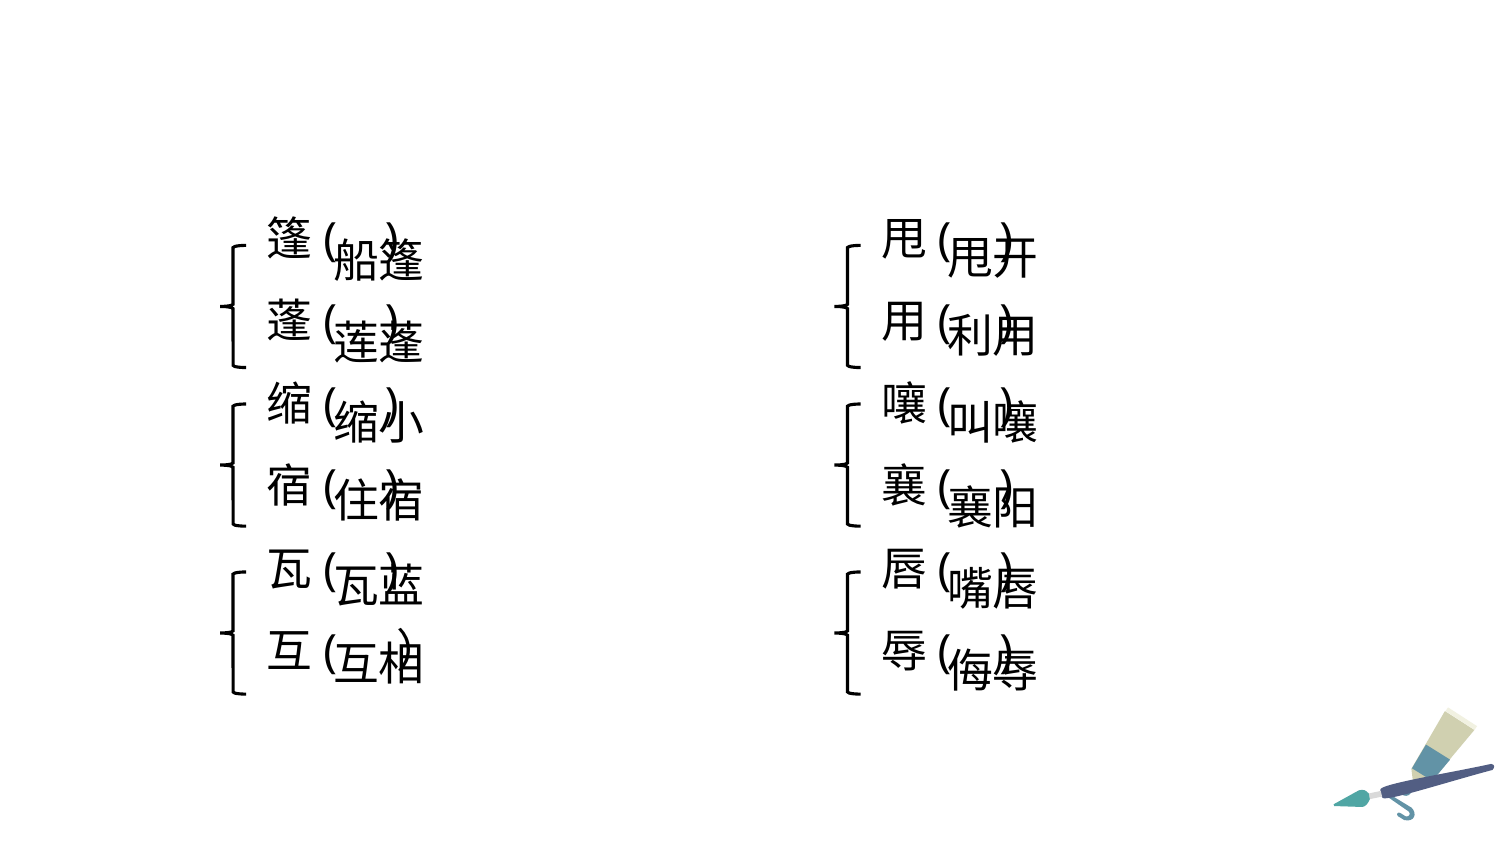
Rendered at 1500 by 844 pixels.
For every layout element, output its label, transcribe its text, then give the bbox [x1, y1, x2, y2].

text_box 缩小 [318, 386, 440, 457]
text_box 住宿 [318, 463, 440, 534]
text_box 侮辱 [932, 634, 1054, 705]
text_box [220, 244, 247, 369]
text_box [834, 403, 861, 527]
text_box 船篷 [318, 223, 440, 294]
text_box 互相 [318, 627, 440, 698]
text_box 叫嚷 [932, 386, 1054, 457]
text_box 利用 [932, 298, 1054, 369]
text_box 瓦蓝 [318, 549, 440, 620]
text_box [834, 571, 861, 695]
text_box [220, 403, 247, 527]
text_box [834, 244, 861, 369]
text_box 襄阳 [932, 471, 1054, 541]
text_box 甩( ) 用( ) 嚷( ) 襄( ) 唇( ) 辱( ) [866, 119, 1165, 685]
text_box 篷( ) 蓬( ) 缩( ) 宿( ) 瓦( ) 互( ） [251, 119, 550, 685]
text_box 莲蓬 [318, 306, 440, 377]
text_box 甩开 [932, 221, 1054, 291]
text_box 嘴唇 [932, 552, 1054, 623]
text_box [1358, 708, 1481, 844]
text_box [220, 571, 247, 695]
